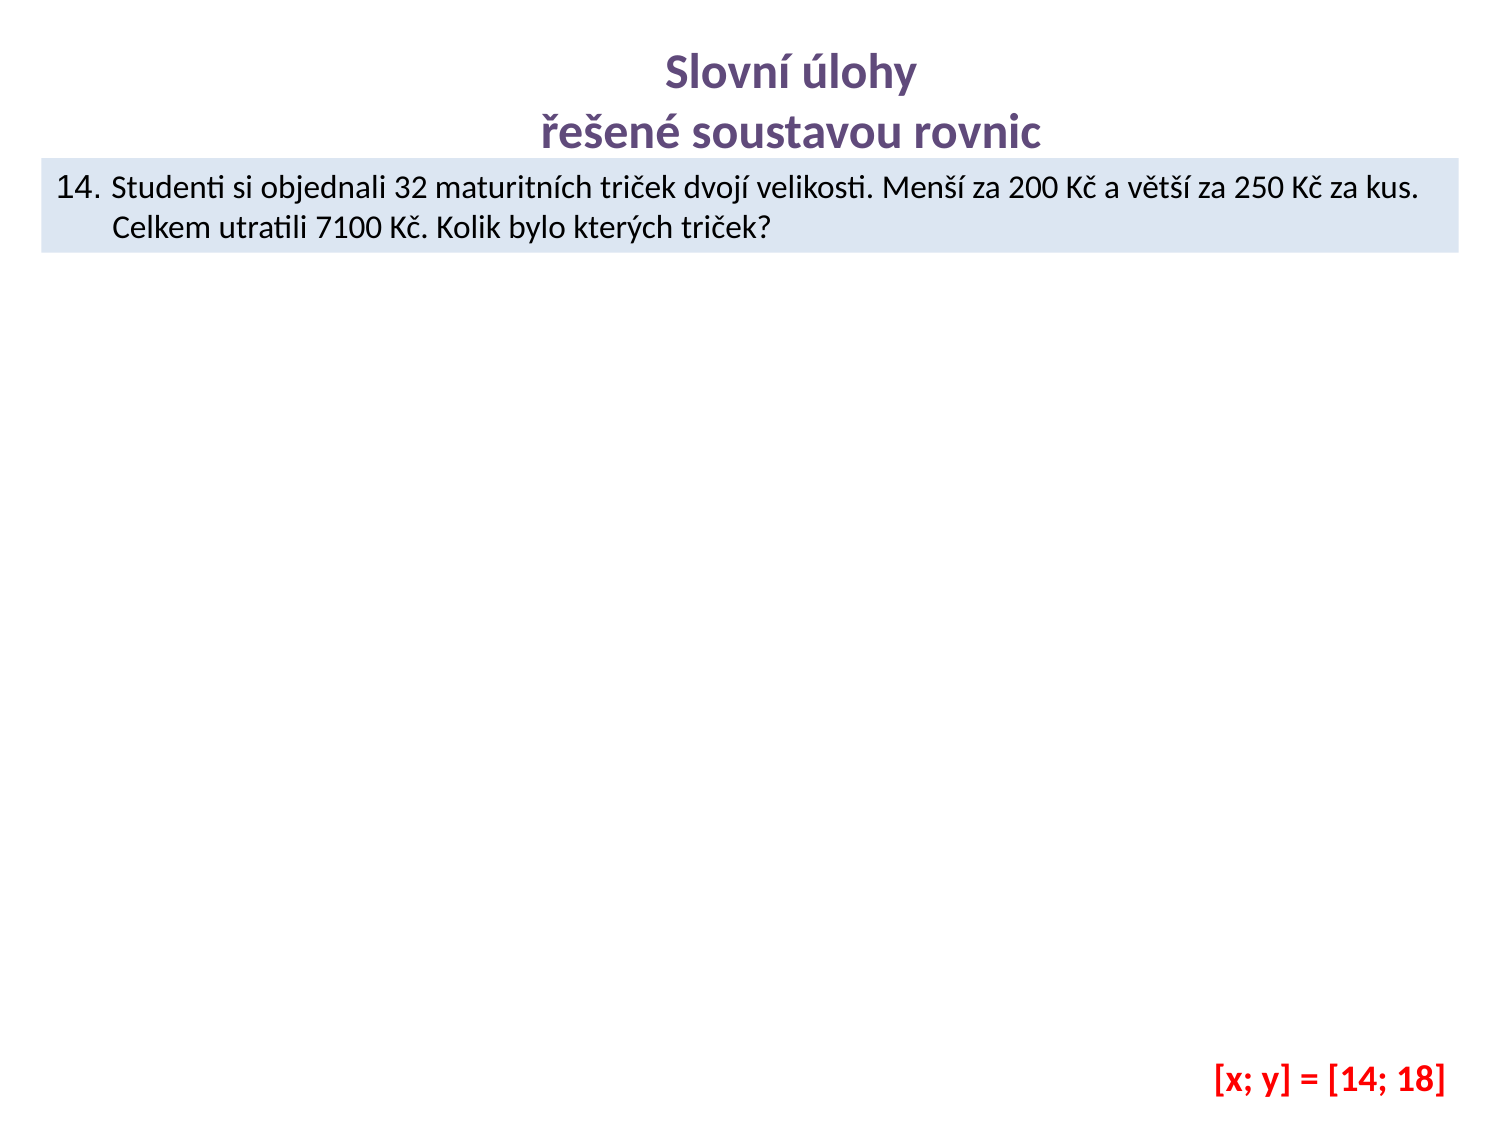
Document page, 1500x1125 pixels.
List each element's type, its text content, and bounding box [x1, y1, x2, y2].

text_box [0, 0, 1500, 75]
text_box [x; y] = [14; 18] [1198, 1046, 1483, 1107]
text_box Slovní úlohy řešené soustavou rovnic [301, 75, 1282, 207]
text_box 14. Studenti si objednali 32 maturitních triček dvojí velikosti. Menší za 200 Kč a větší za 250 Kč za kus. Celkem utratili 7100 Kč. Kolik bylo kterých triček? [41, 158, 301, 207]
text_box 14. Studenti si objednali 32 maturitních triček dvojí velikosti. Menší za 200 Kč a větší za 250 Kč za kus. Celkem utratili 7100 Kč. Kolik bylo kterých triček? [1282, 158, 1459, 207]
text_box 14. Studenti si objednali 32 maturitních triček dvojí velikosti. Menší za 200 Kč a větší za 250 Kč za kus. Celkem utratili 7100 Kč. Kolik bylo kterých triček? [41, 208, 1459, 253]
